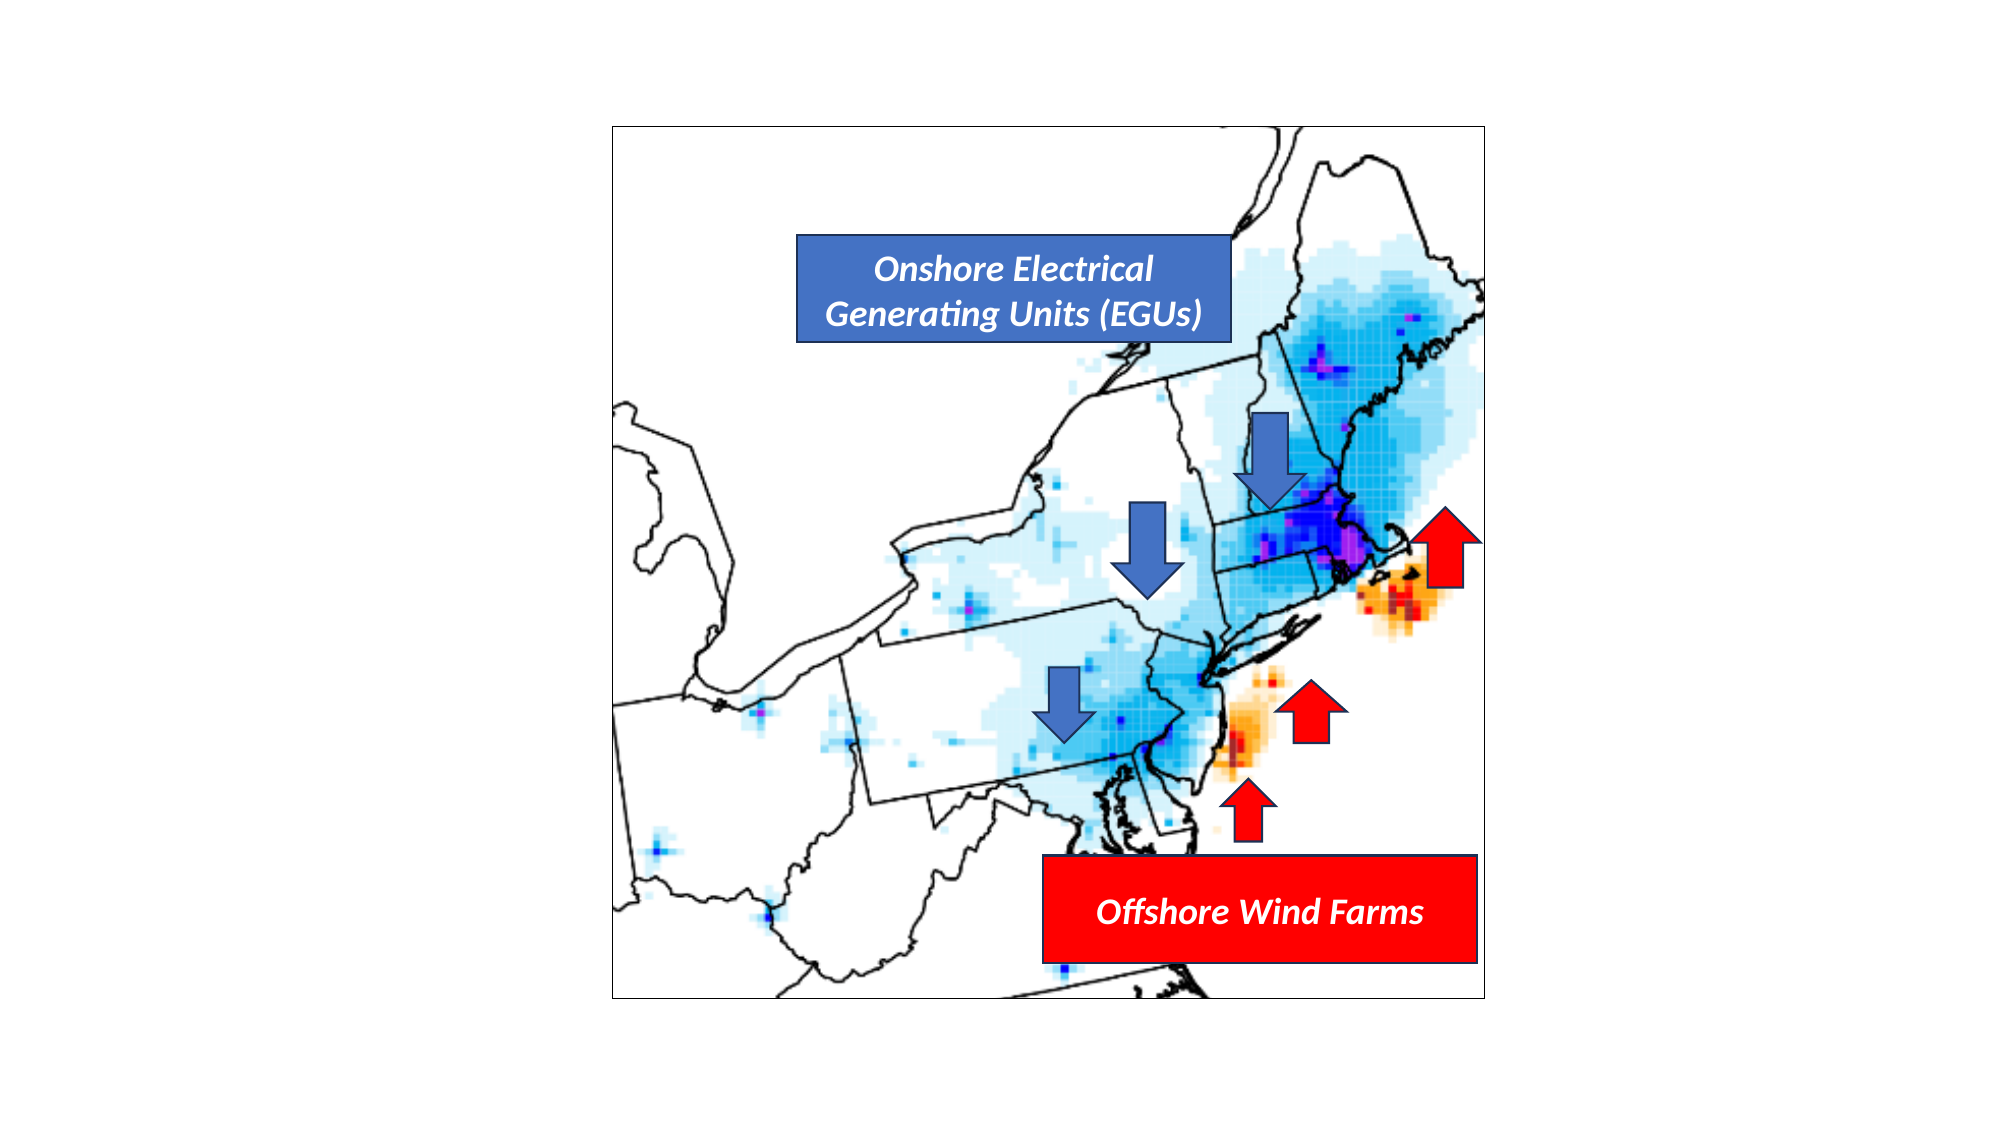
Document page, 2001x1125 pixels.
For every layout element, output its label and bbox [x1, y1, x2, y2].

picture [612, 126, 1485, 999]
